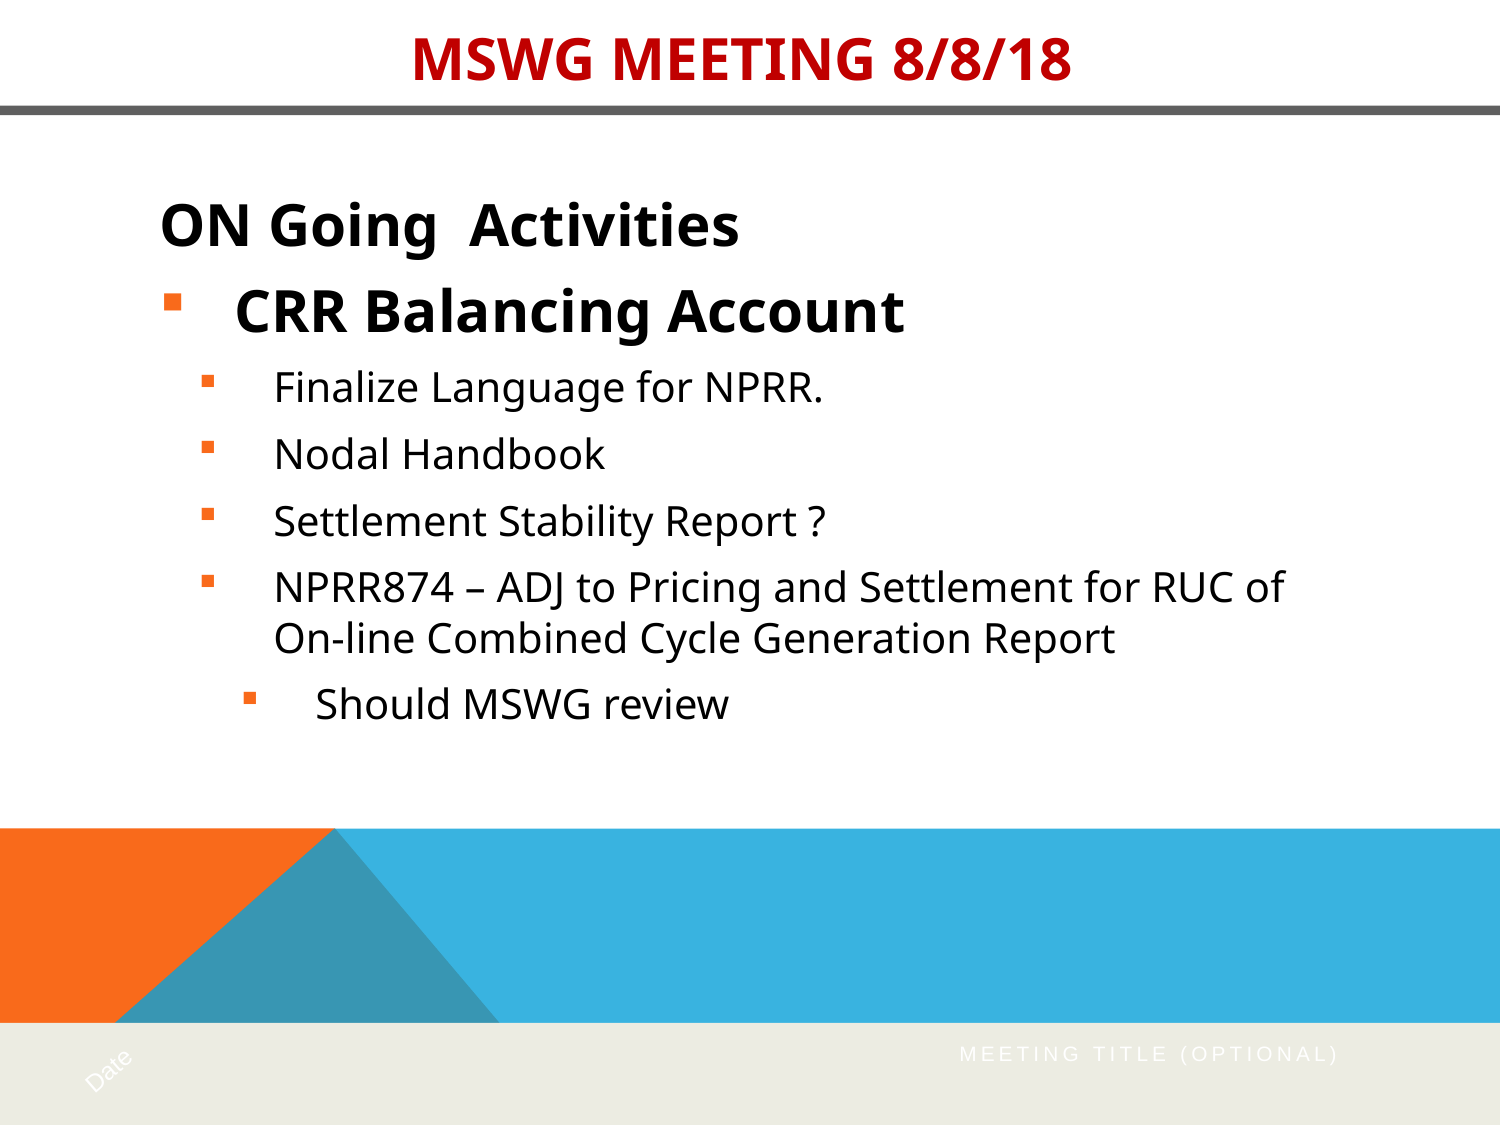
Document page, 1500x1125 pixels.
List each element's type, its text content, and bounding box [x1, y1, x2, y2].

title MSWG Meeting 8/8/18 [125, 12, 1359, 103]
list ON Going Activities CRR Balancing Account Finalize Language for NPRR. Nodal Handbook Settlement Stability Report ? NPRR874 – ADJ to Pricing and Settlement for RUC of On-line Combined Cycle Generation Report Should MSWG review [135, 180, 1369, 800]
slide_number Date [65, 849, 357, 1109]
footer Meeting Title (optional) [577, 1031, 1352, 1076]
